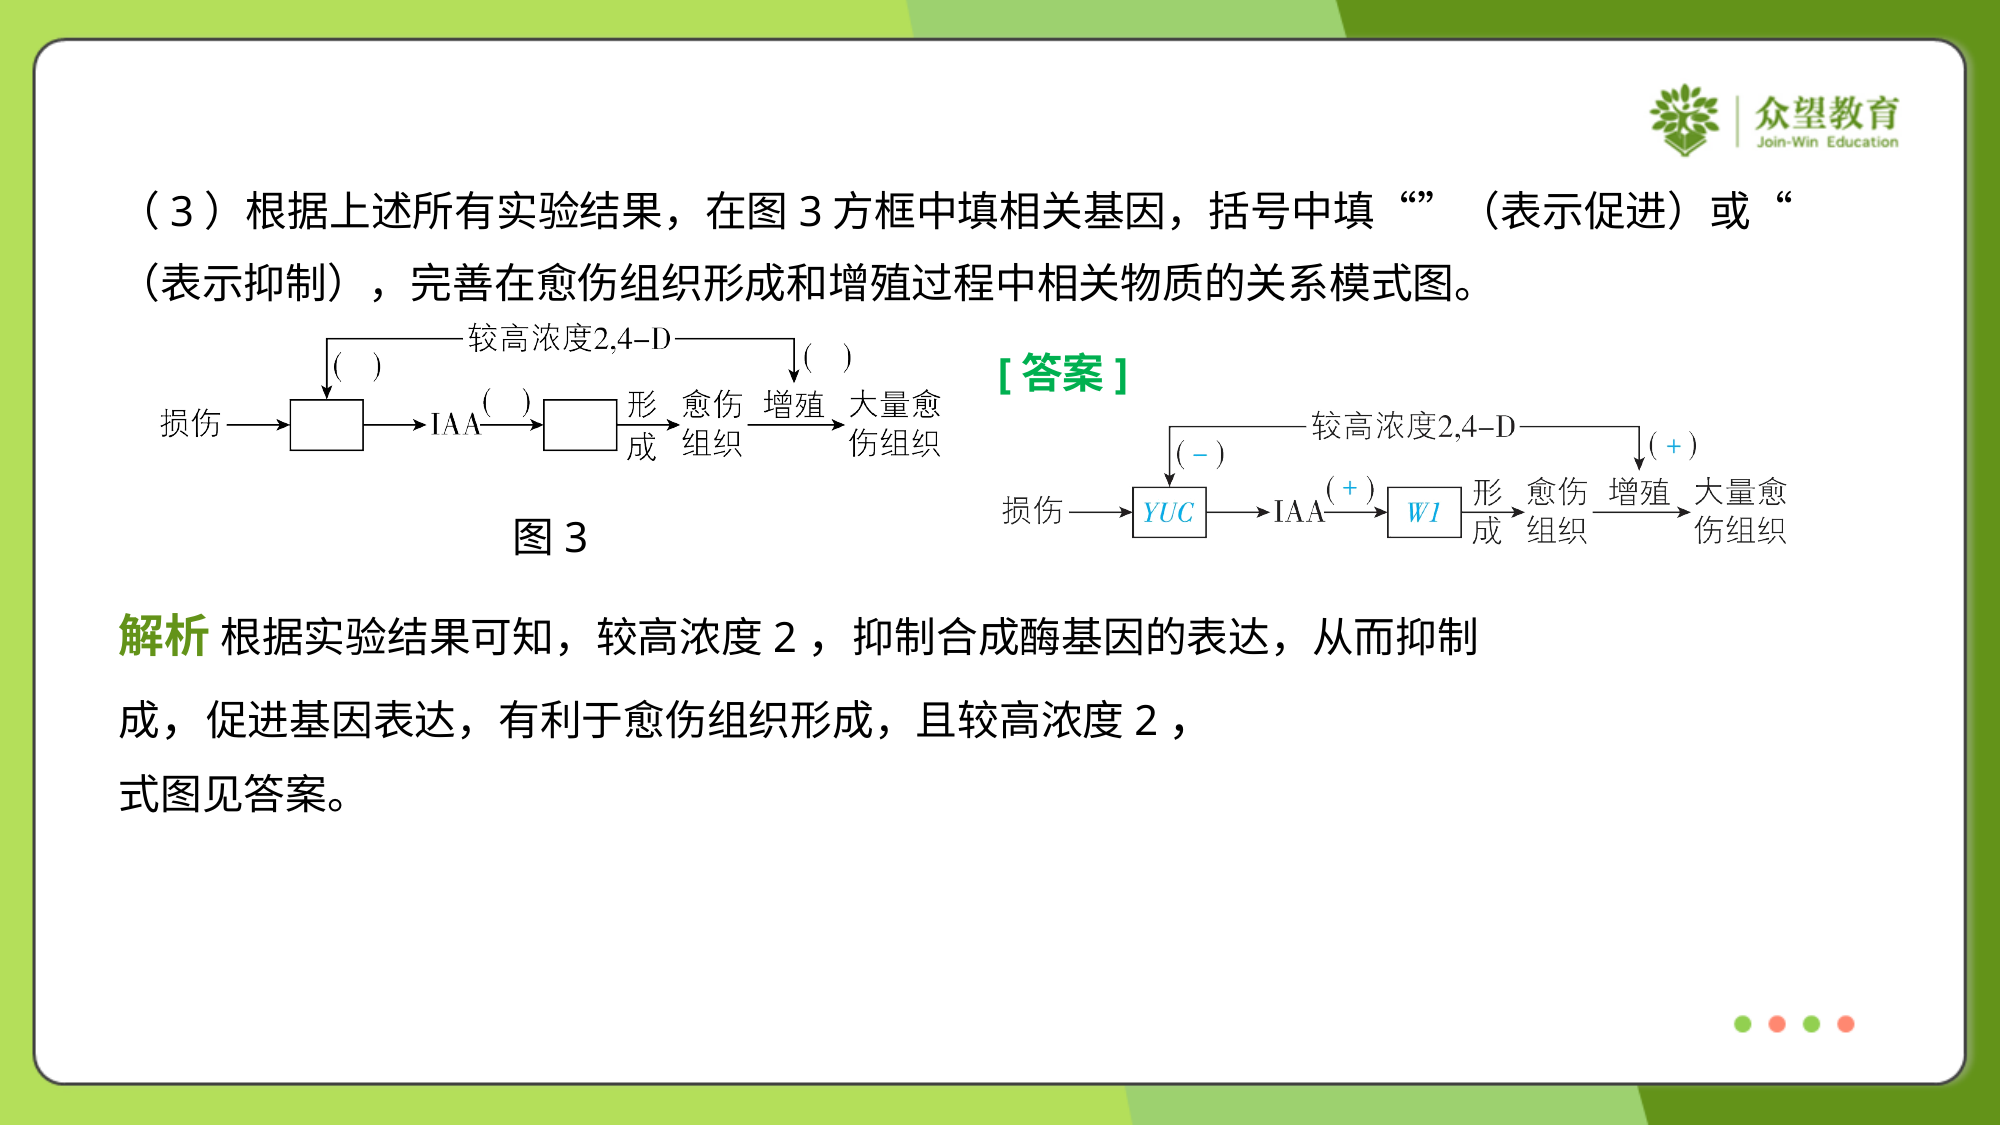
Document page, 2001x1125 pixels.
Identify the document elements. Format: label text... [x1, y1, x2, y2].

picture [0, 0, 2000, 1125]
text_box [答案] [997, 322, 1878, 389]
text_box 图3 [512, 487, 589, 622]
